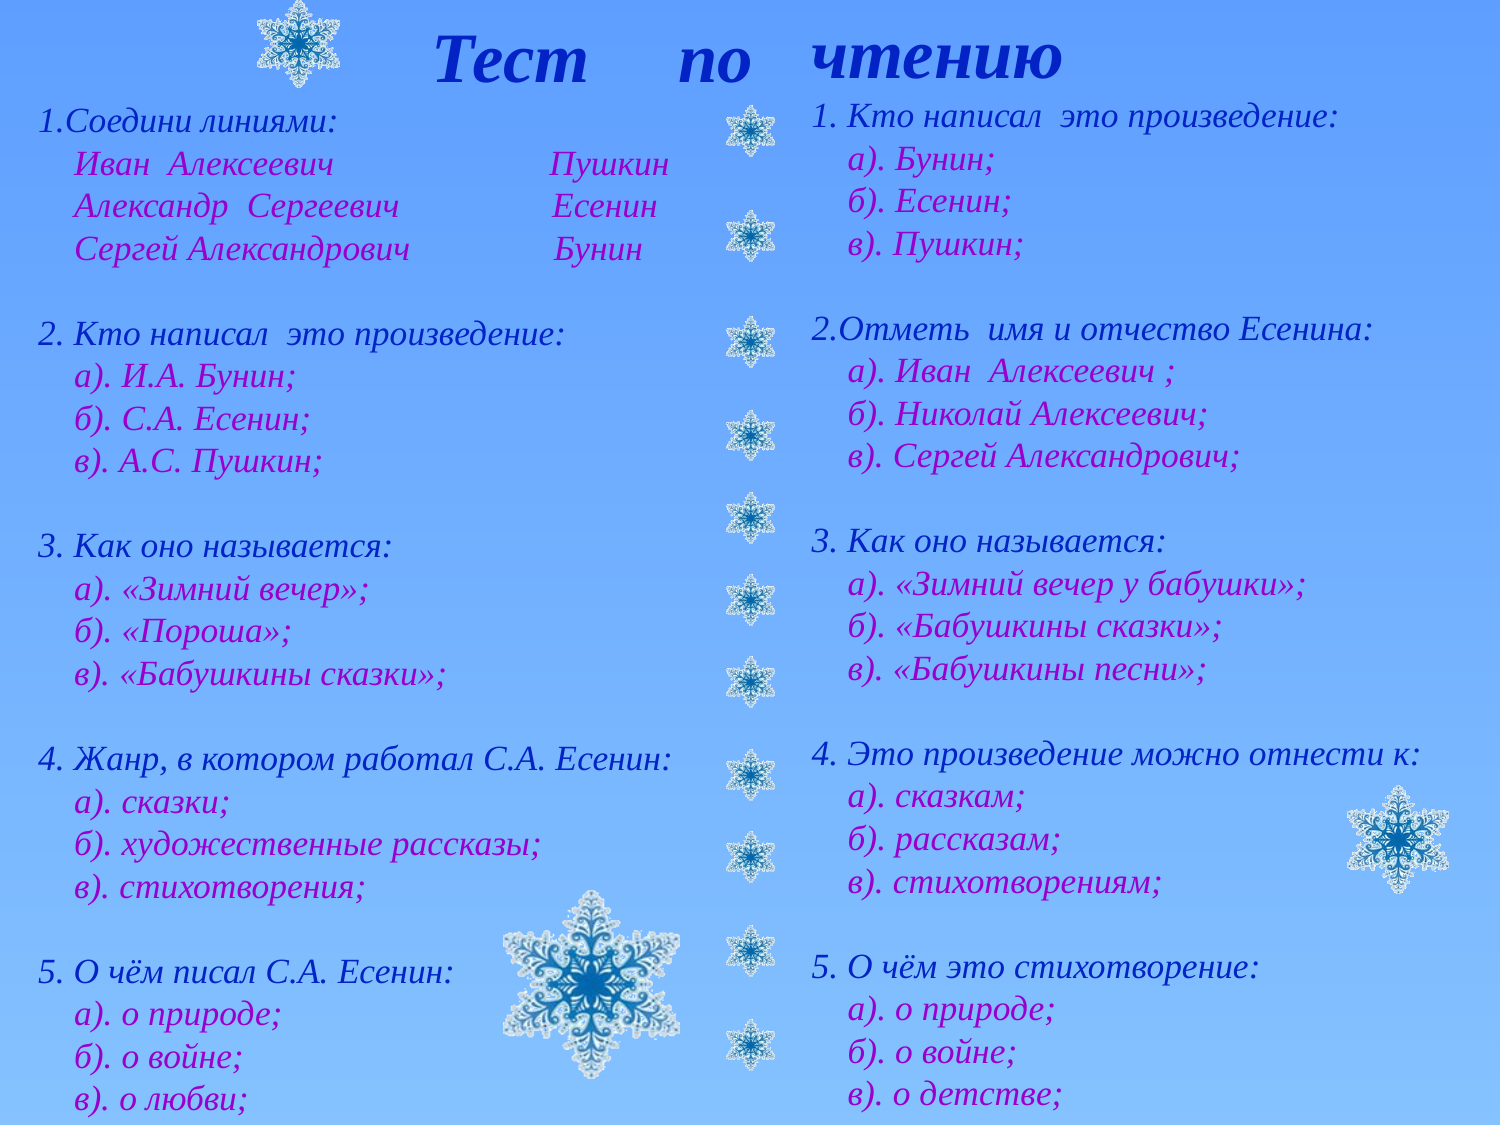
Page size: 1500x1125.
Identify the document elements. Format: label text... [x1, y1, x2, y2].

picture [503, 890, 680, 1079]
picture [726, 409, 775, 462]
picture [726, 491, 775, 544]
picture [726, 749, 775, 802]
picture [726, 105, 775, 157]
picture [726, 573, 775, 626]
picture [1347, 784, 1450, 894]
picture [726, 1019, 775, 1071]
picture [726, 656, 775, 708]
picture [257, 0, 341, 88]
text_box чтению 1. Кто написал это произведение: а). Бунин; б). Есенин; в). Пушкин; 2.Отметь имя и отчество Есенина: а). Иван Алексеевич ; б). Николай Алексеевич; в). Сергей Александрович; 3. Как оно называется: а). «Зимний вечер у бабушки»; б). «Бабушкины сказки»; в). «Бабушкины песни»; 4. Это произведение можно отнести к: а). сказкам; б). рассказам; в). стихотворениям; 5. О чём это стихотворение: а). о природе; б). о войне; в). о детстве; [796, 0, 1500, 1121]
picture [726, 925, 775, 977]
picture [726, 316, 775, 368]
picture [726, 210, 775, 263]
picture [726, 831, 775, 884]
text_box Тест по 1.Соедини линиями: Иван Алексеевич Пушкин Александр Сергеевич Есенин Сергей Александрович Бунин 2. Кто написал это произведение: а). И.А. Бунин; б). С.А. Есенин; в). А.С. Пушкин; 3. Как оно называется: а). «Зимний вечер»; б). «Пороша»; в). «Бабушкины сказки»; 4. Жанр, в котором работал С.А. Есенин: а). сказки; б). художественные рассказы; в). стихотворения; 5. О чём писал С.А. Есенин: а). о природе; б). о войне; в). о любви; [23, 0, 774, 1125]
